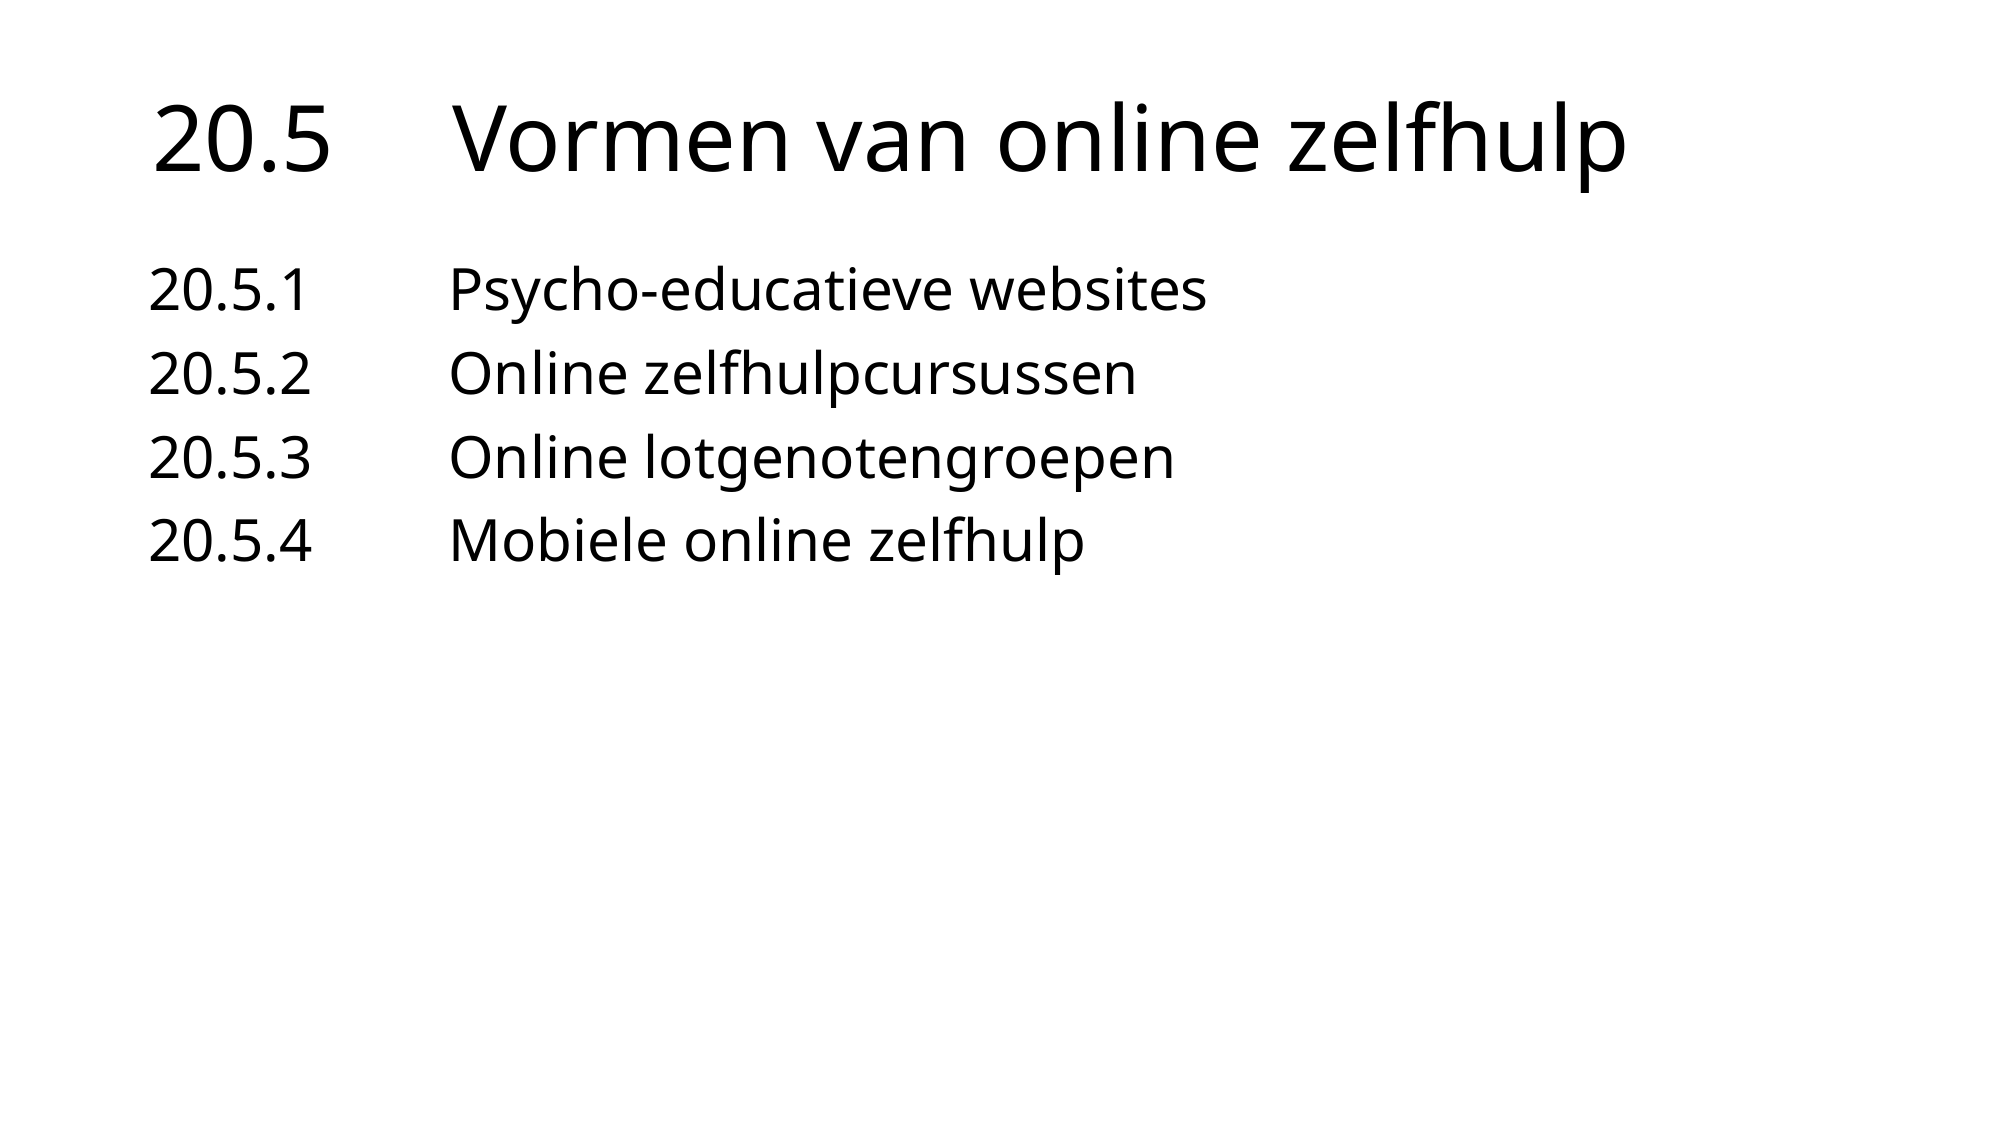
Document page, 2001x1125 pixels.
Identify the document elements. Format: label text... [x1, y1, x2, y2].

list 20.5.1 Psycho-educatieve websites 20.5.2 Online zelfhulpcursussen 20.5.3 Online lotgenotengroepen 20.5.4 Mobiele online zelfhulp [133, 252, 1859, 967]
title 20.5 Vormen van online zelfhulp [137, 32, 1863, 250]
